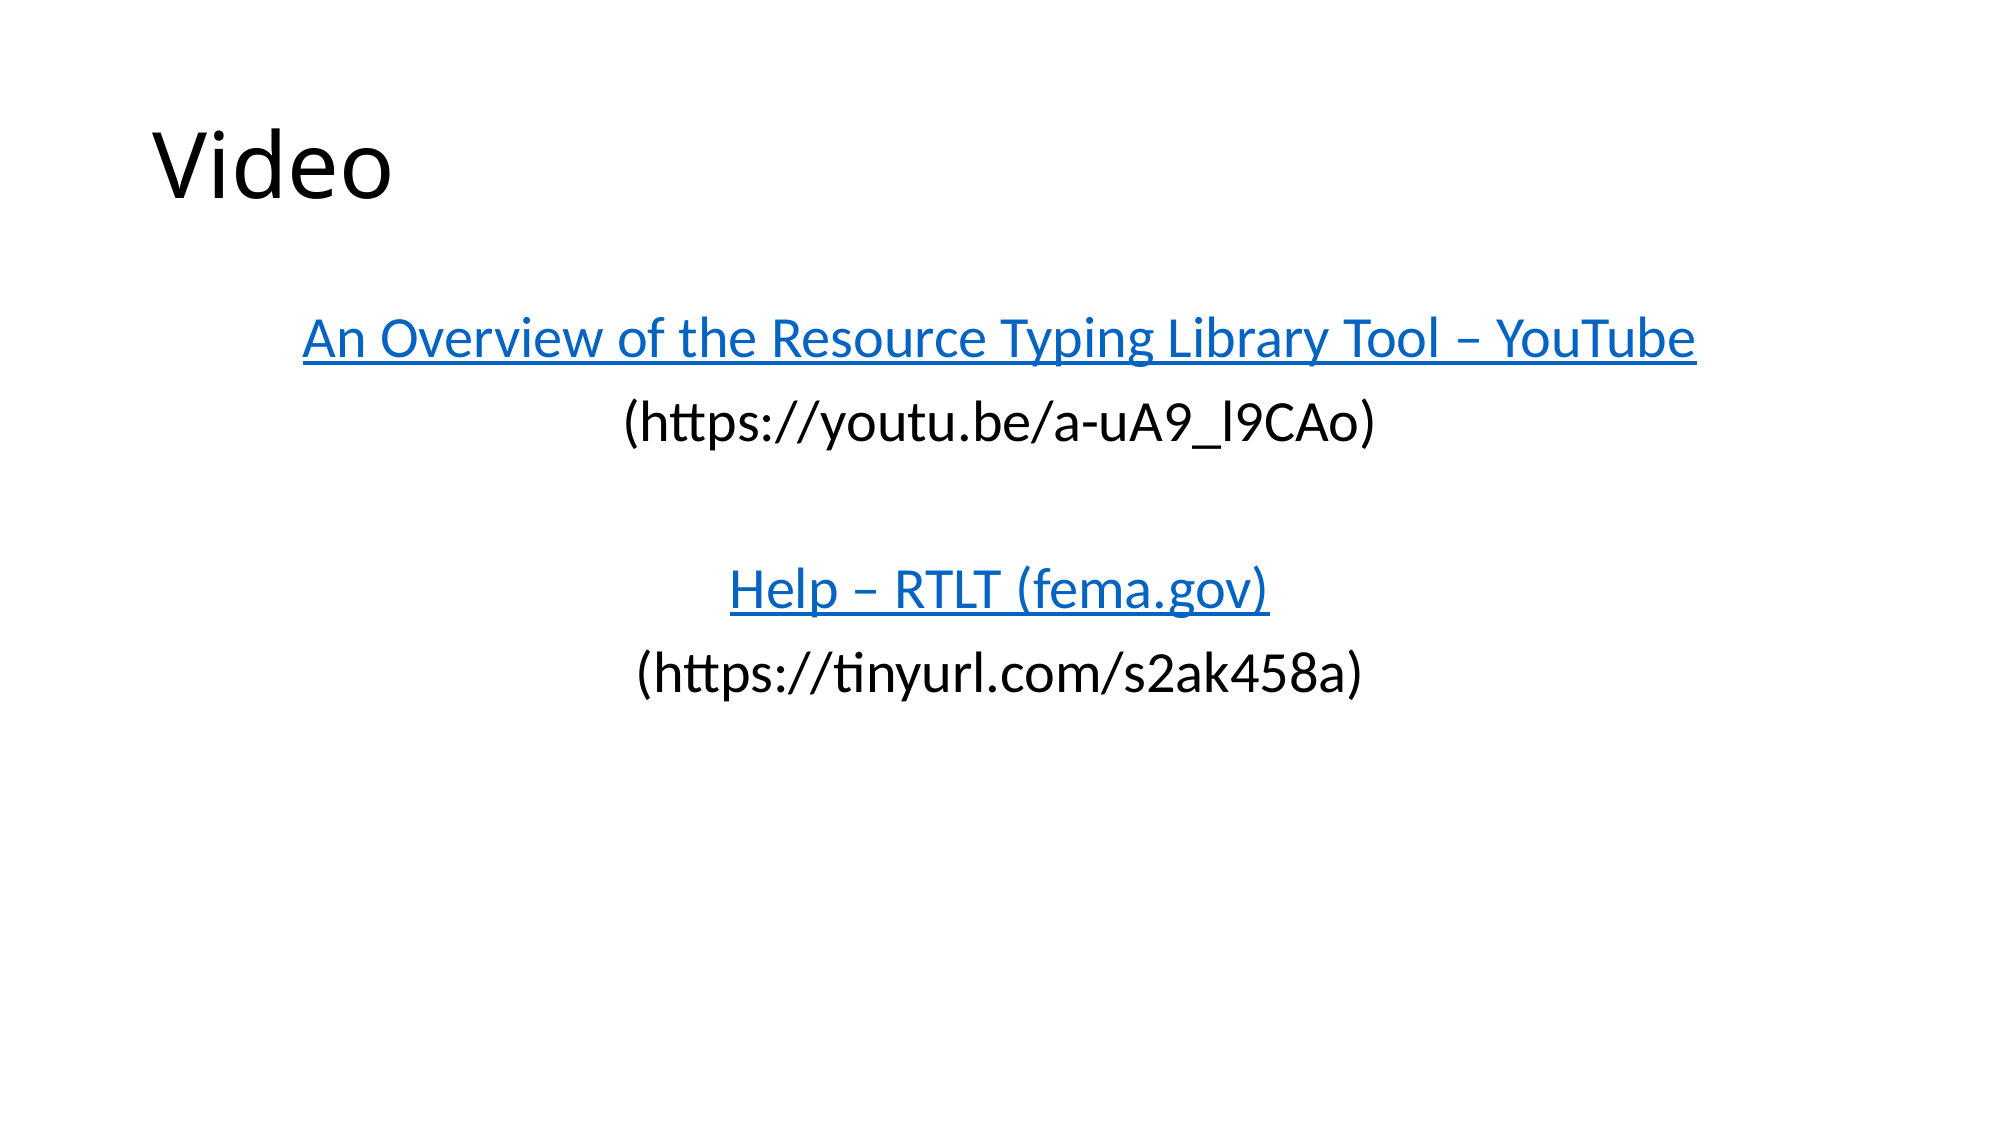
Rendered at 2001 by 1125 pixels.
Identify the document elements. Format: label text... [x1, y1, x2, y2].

title Video [137, 59, 1863, 278]
list An Overview of the Resource Typing Library Tool – YouTube (https://youtu.be/a-uA9_l9CAo) Help – RTLT (fema.gov) (https://tinyurl.com/s2ak458a) [137, 299, 1863, 1014]
